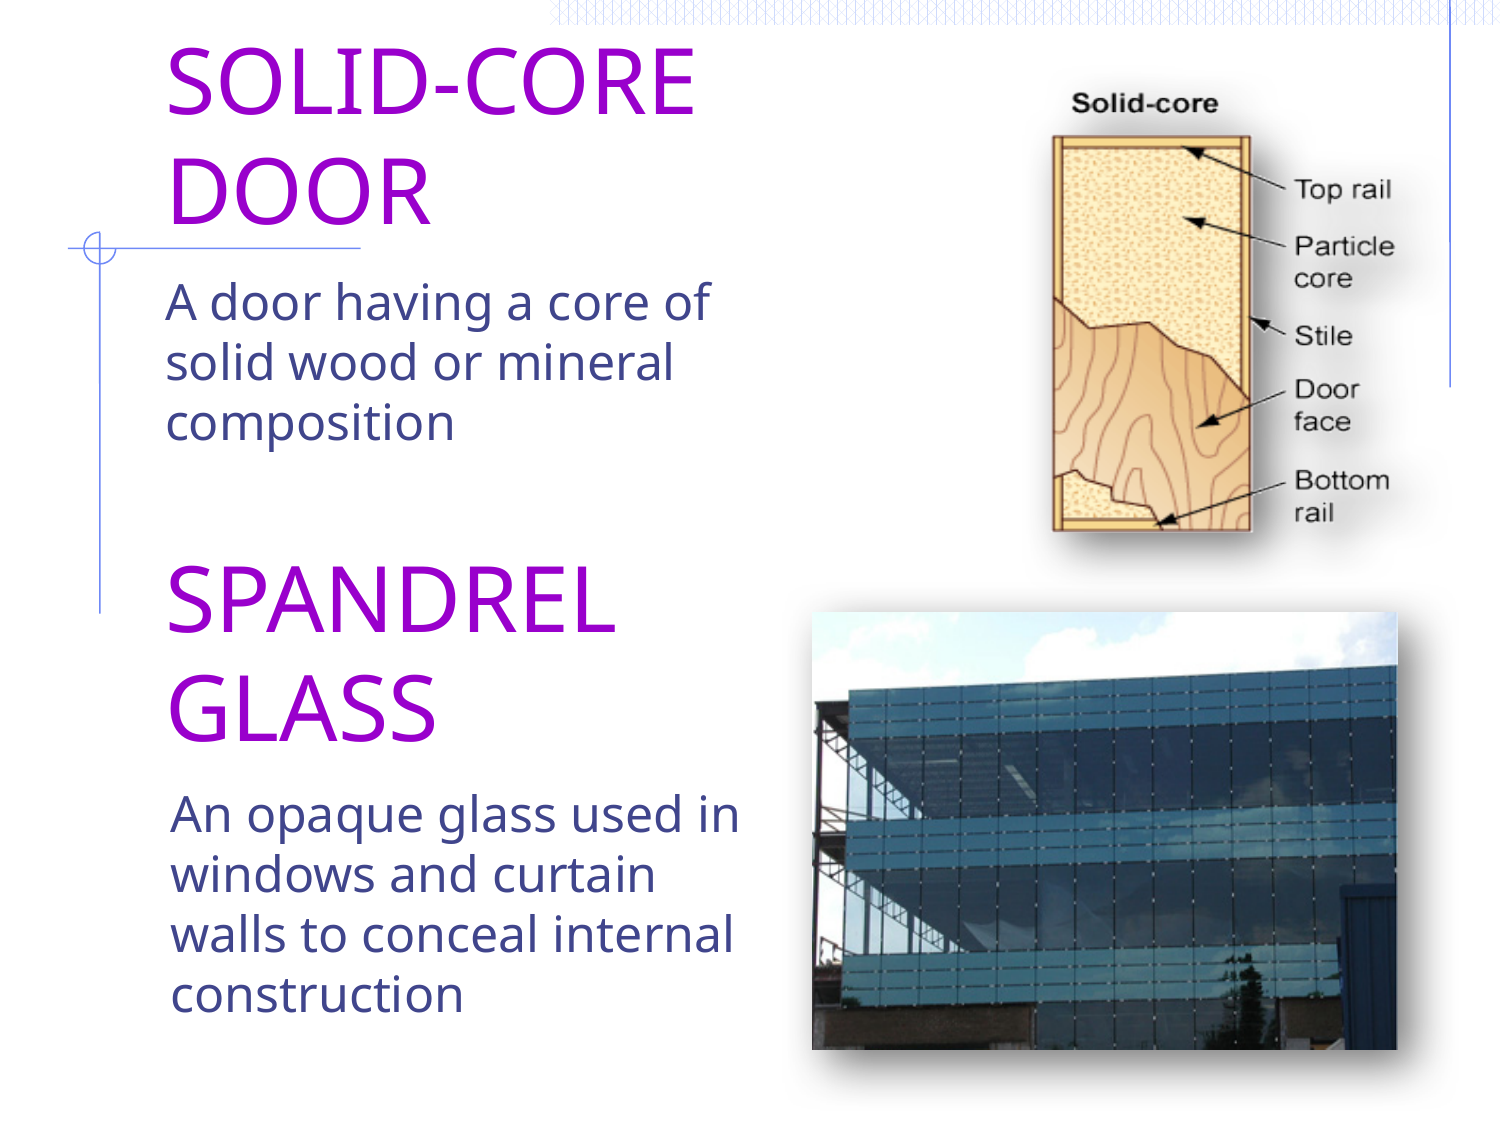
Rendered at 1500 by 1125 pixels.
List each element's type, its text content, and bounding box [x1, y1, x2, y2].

picture [812, 612, 1398, 1051]
picture [1047, 87, 1398, 544]
list SPANDREL GLASS [150, 512, 825, 768]
list A door having a core of solid wood or mineral composition [150, 262, 738, 512]
list An opaque glass used in windows and curtain walls to conceal internal construction [155, 774, 781, 1088]
list SOLID-CORE DOOR [150, 99, 1000, 250]
